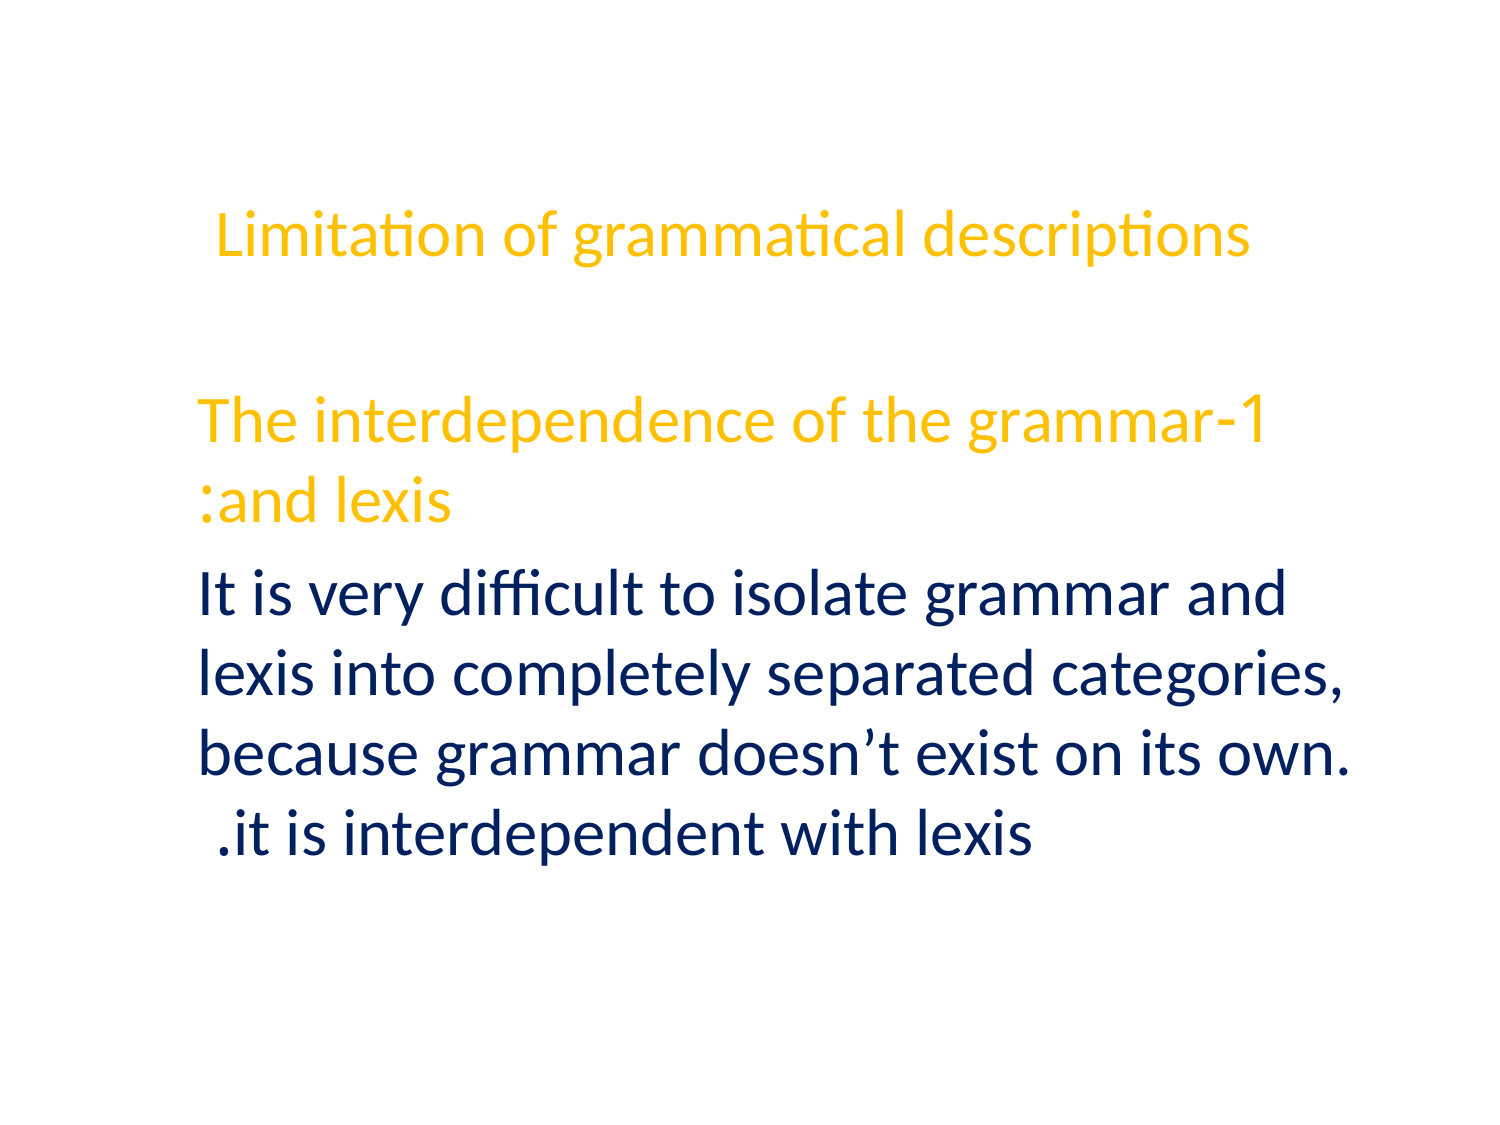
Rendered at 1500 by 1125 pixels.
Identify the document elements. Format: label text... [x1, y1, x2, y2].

subtitle Limitation of grammatical descriptions 1-The interdependence of the grammar and lexis: It is very difficult to isolate grammar and lexis into completely separated categories, because grammar doesn’t exist on its own. it is interdependent with lexis. [183, 101, 1400, 984]
